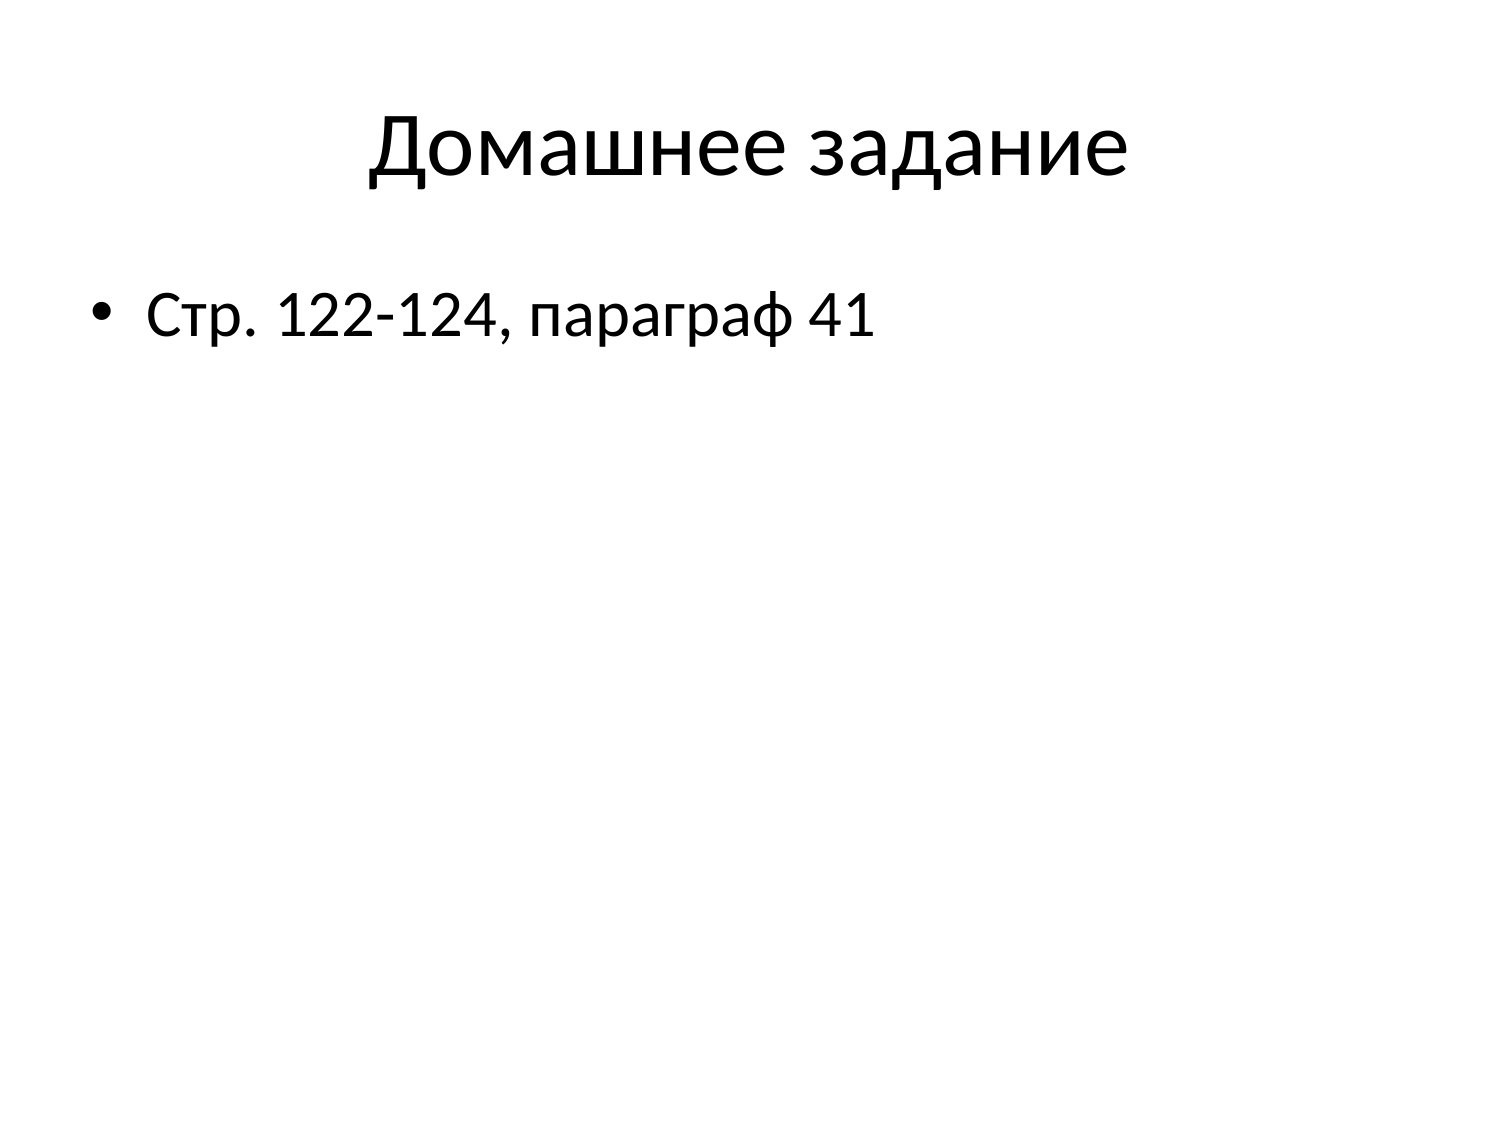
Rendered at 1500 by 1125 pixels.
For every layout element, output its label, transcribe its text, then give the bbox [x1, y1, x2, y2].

list Стр. 122-124, параграф 41 [75, 262, 1425, 1005]
title Домашнее задание [75, 45, 1425, 233]
